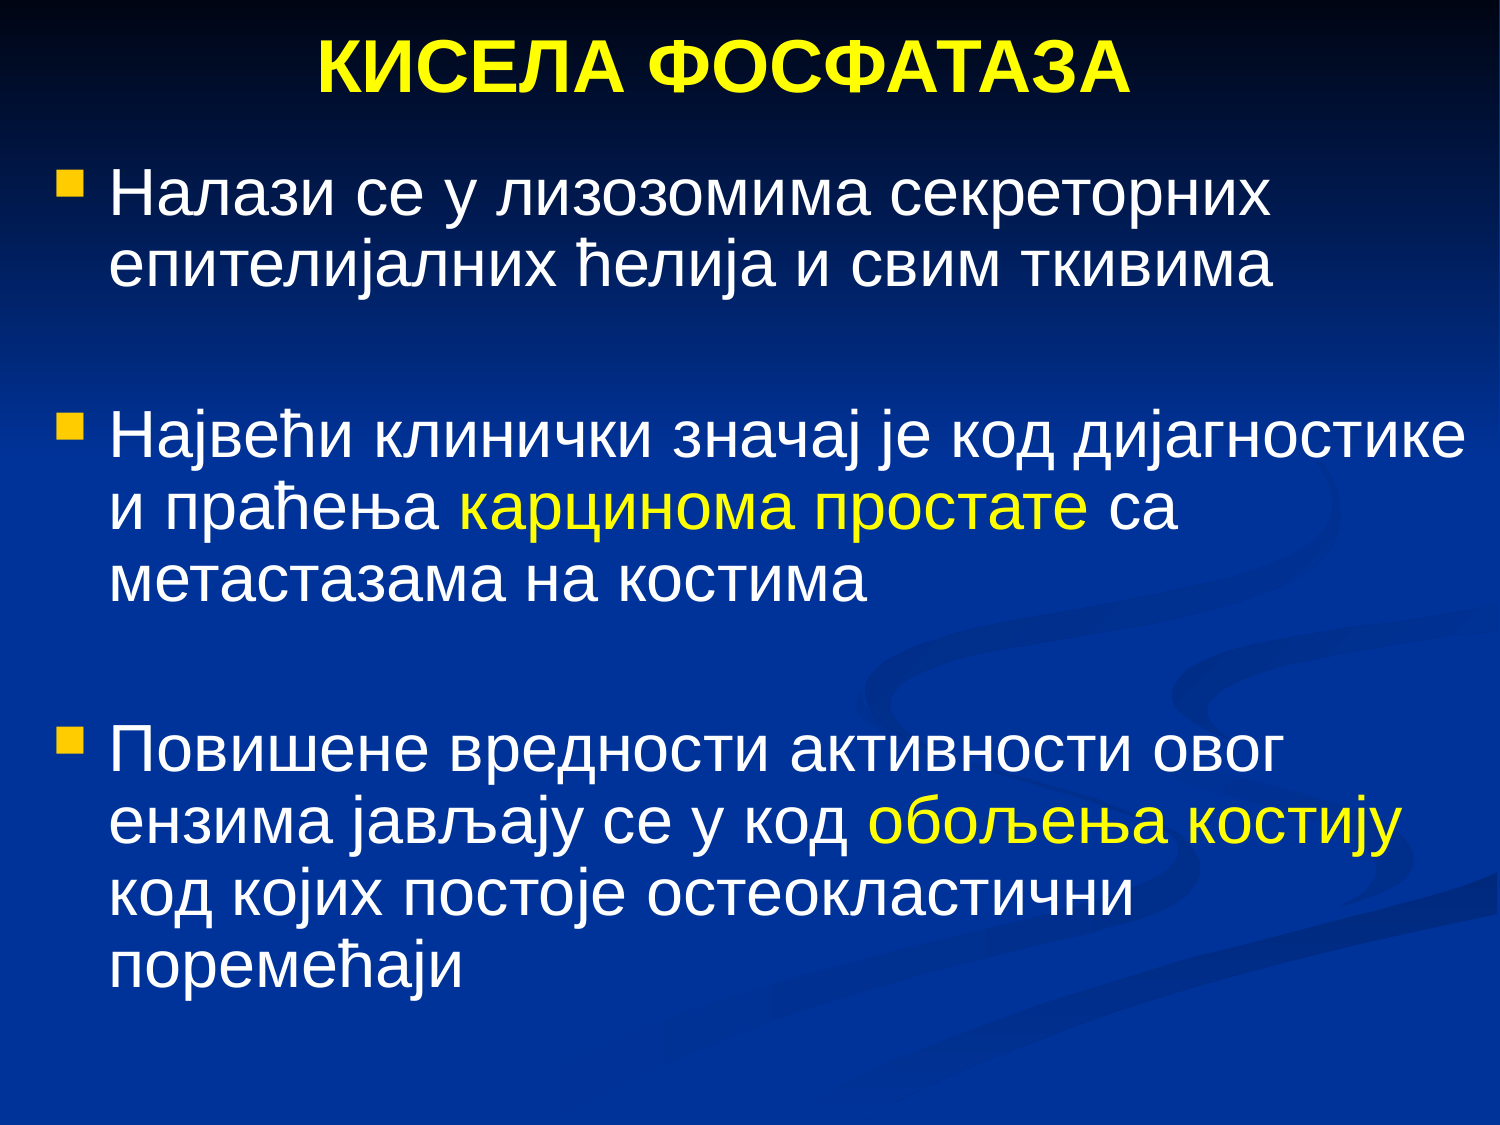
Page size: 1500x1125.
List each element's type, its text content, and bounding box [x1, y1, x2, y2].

title КИСЕЛА ФОСФАТАЗА [62, 0, 1413, 149]
list Налази се у лизозомима секреторних епителијалних ћелија и свим ткивима Највећи клинички значај је код дијагностике и праћења карцинома простате са метастазама на костима Повишене вредности активности овог ензима јављају се у код обољења костију код којих постоје остеокластични поремећаји [37, 149, 1500, 1051]
